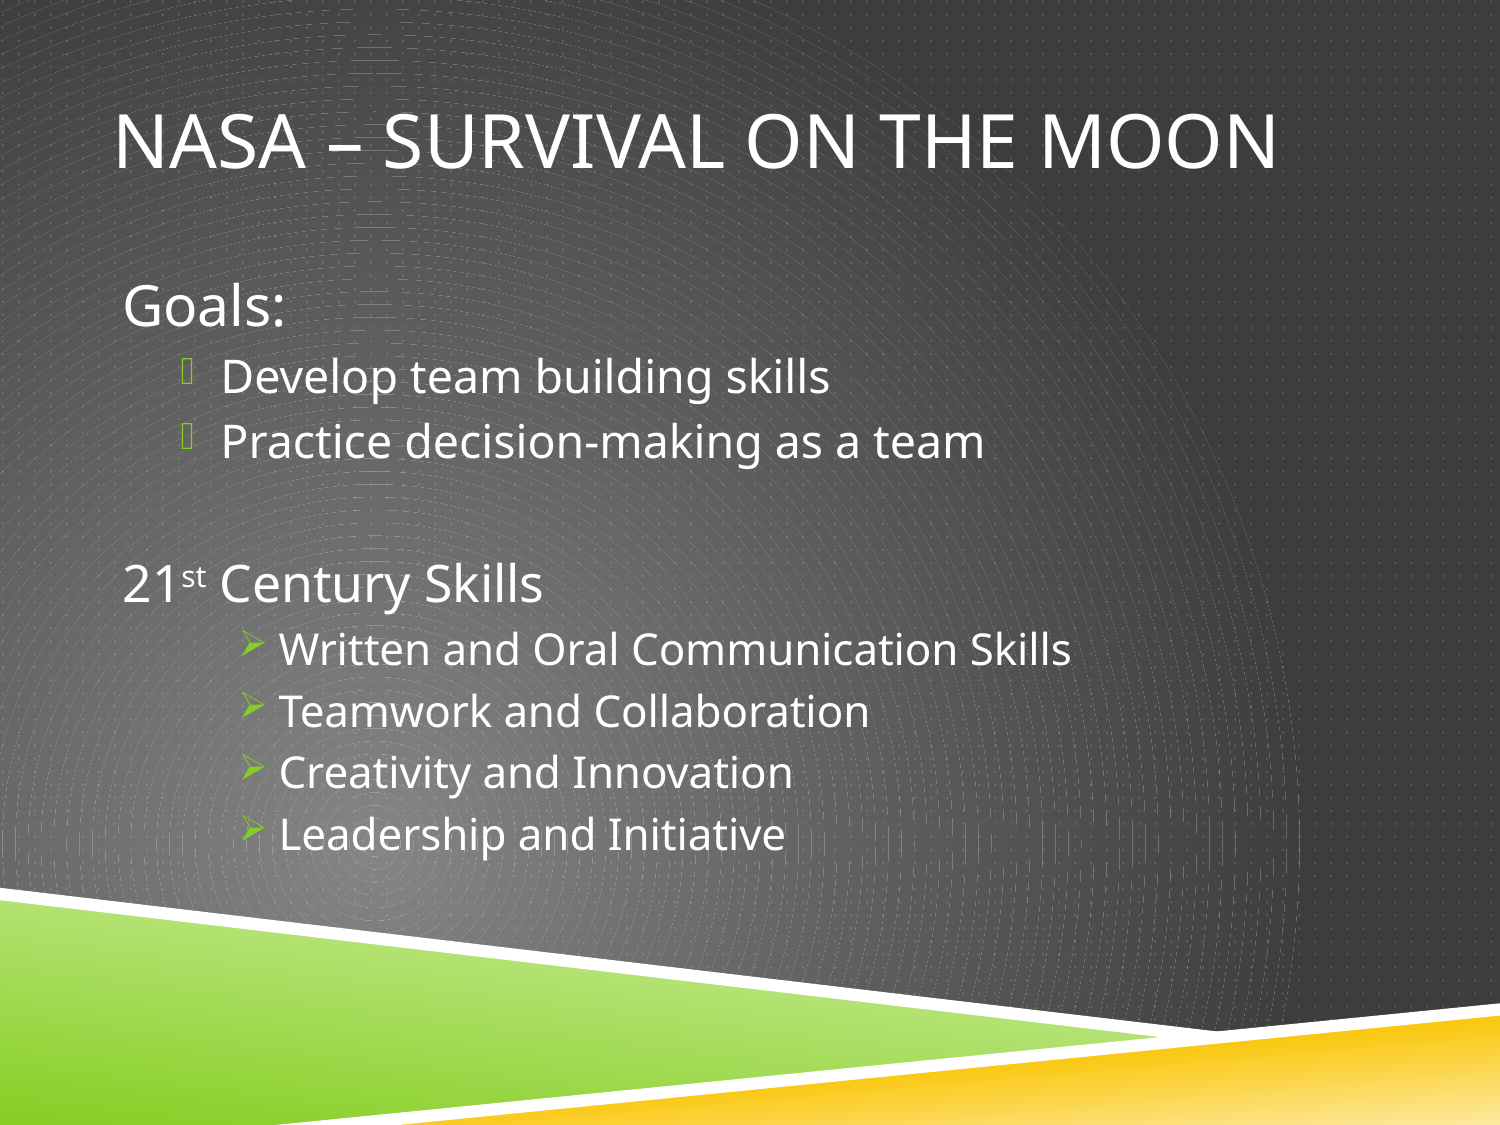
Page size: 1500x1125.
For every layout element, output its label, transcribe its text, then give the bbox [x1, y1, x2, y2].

title NASA – Survival on the moon [112, 45, 1388, 233]
list Goals: Develop team building skills Practice decision-making as a team 21st Century Skills Written and Oral Communication Skills Teamwork and Collaboration Creativity and Innovation Leadership and Initiative [112, 262, 1388, 875]
